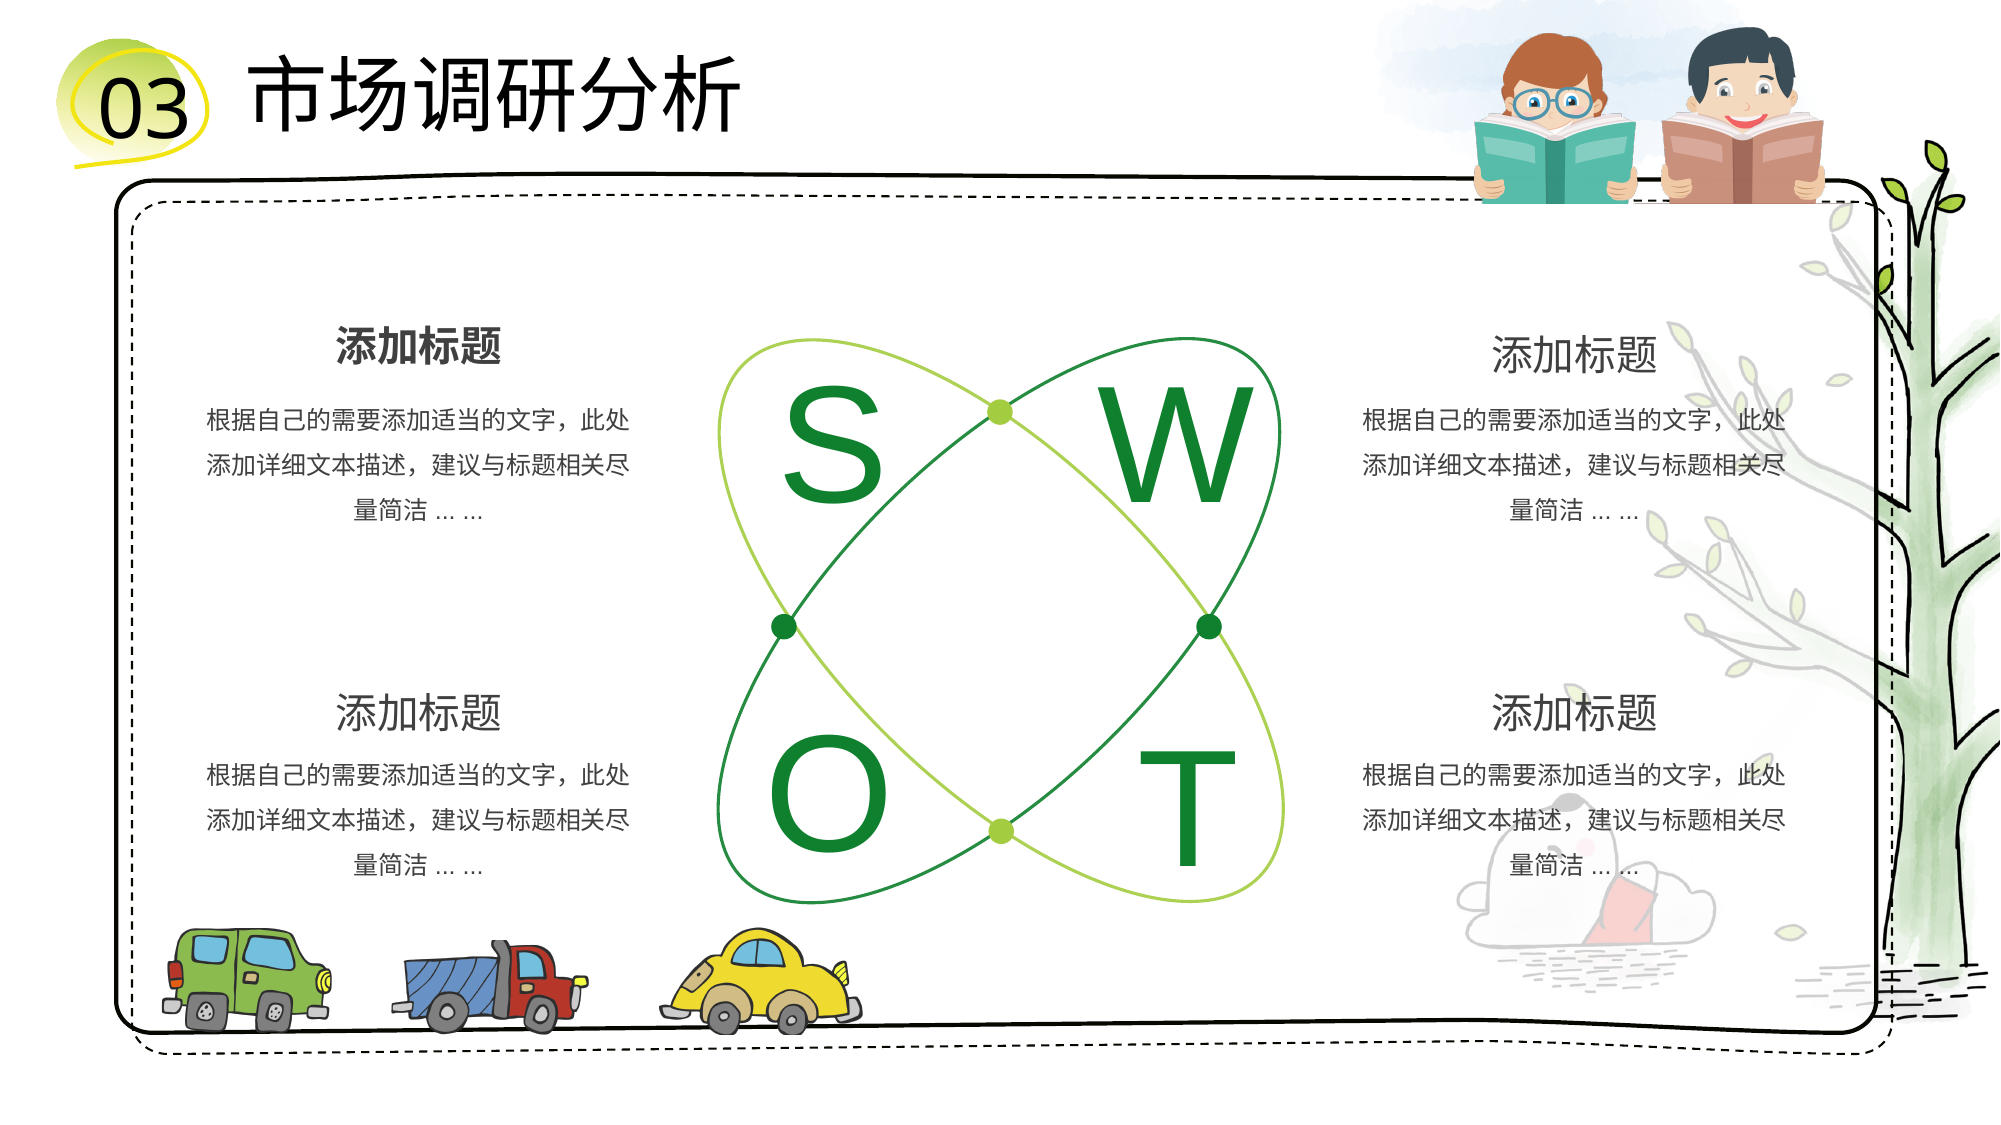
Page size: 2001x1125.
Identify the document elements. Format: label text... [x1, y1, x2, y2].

text_box [717, 690, 749, 886]
text_box [718, 349, 846, 614]
text_box 03 [82, 47, 207, 163]
text_box [987, 817, 1016, 846]
text_box [909, 360, 989, 480]
text_box O [749, 677, 880, 893]
text_box [770, 612, 798, 641]
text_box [190, 669, 648, 889]
text_box 市场调研分析 [229, 34, 812, 150]
text_box [761, 893, 876, 904]
picture [384, 940, 591, 1053]
text_box W [1082, 328, 1229, 544]
text_box [986, 398, 1014, 426]
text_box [1346, 669, 1804, 889]
text_box T [1122, 692, 1253, 908]
text_box [755, 344, 1281, 892]
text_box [1346, 311, 1804, 534]
picture [161, 928, 346, 1040]
picture [1367, 0, 2000, 1125]
text_box [1156, 634, 1285, 884]
text_box [1195, 612, 1223, 641]
picture [659, 922, 869, 1035]
text_box S [762, 328, 909, 544]
text_box [1013, 730, 1122, 891]
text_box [190, 311, 648, 534]
